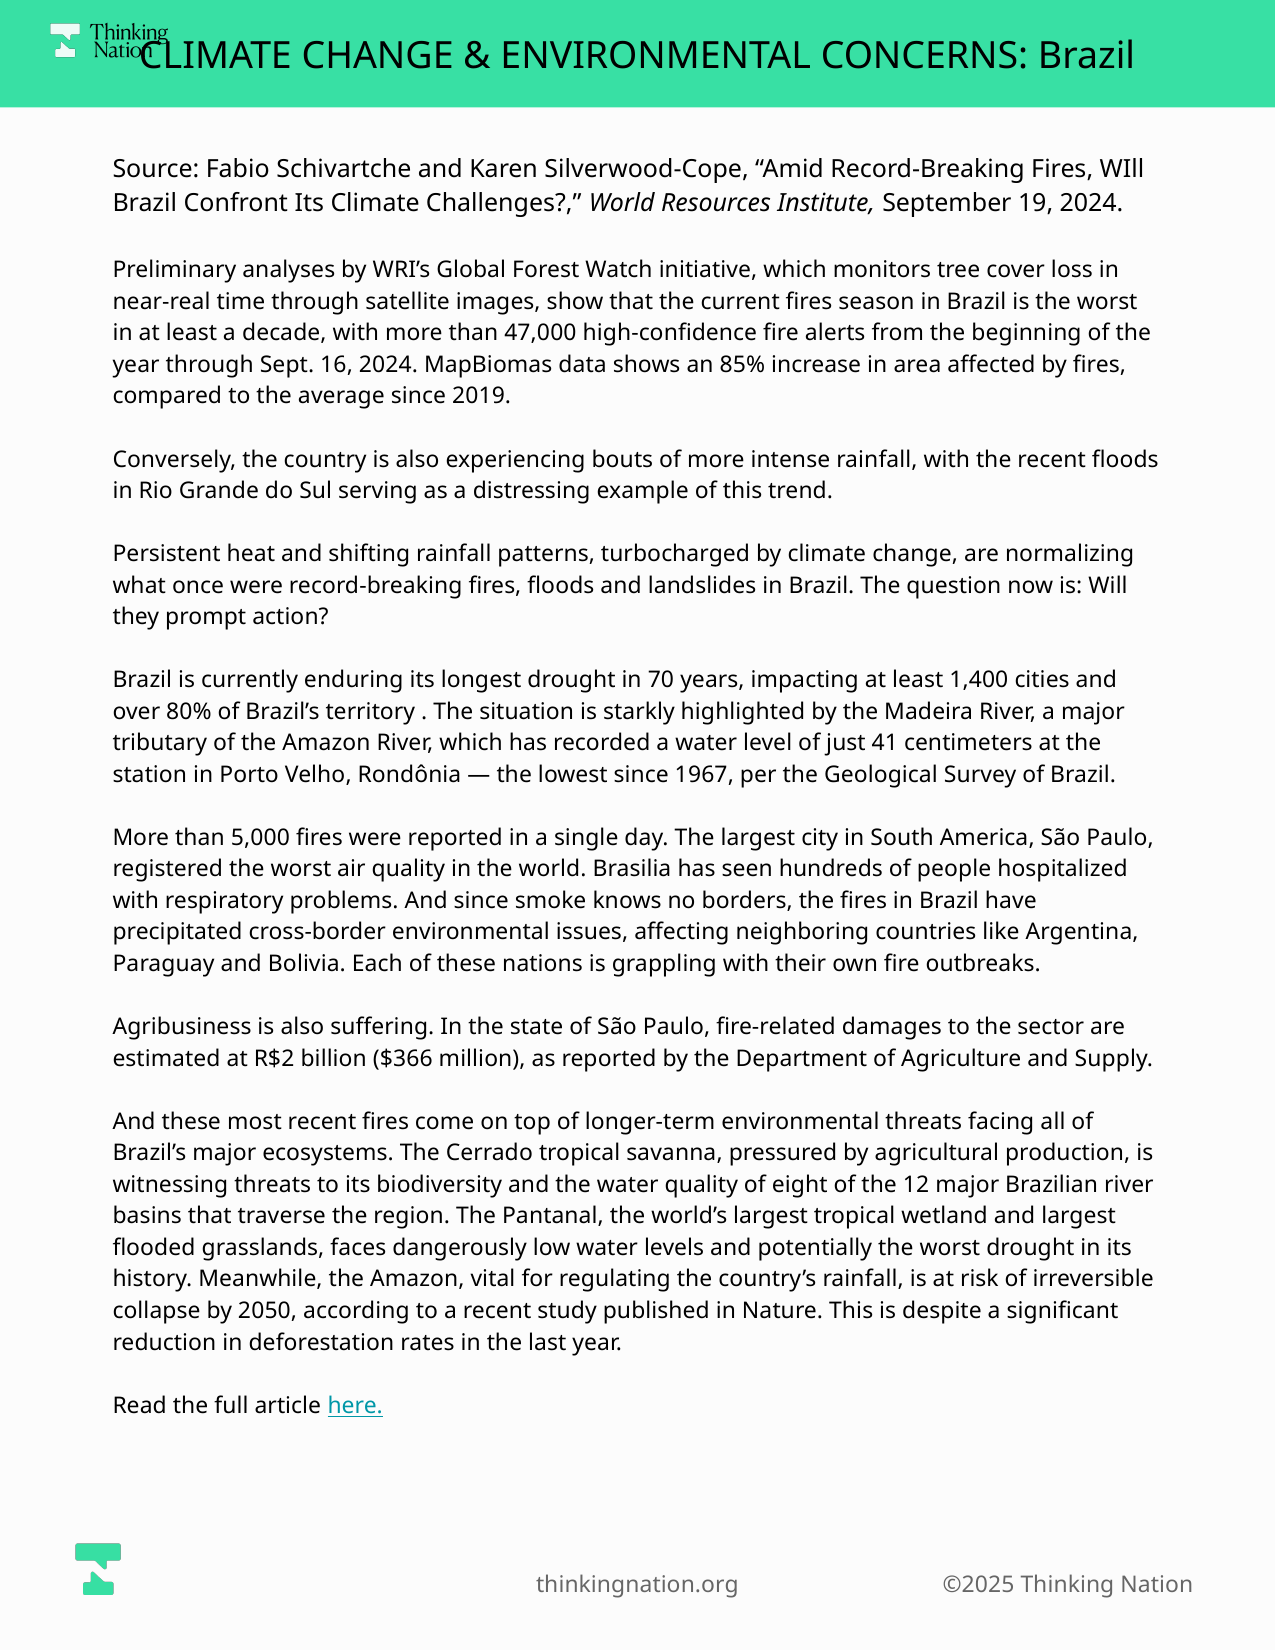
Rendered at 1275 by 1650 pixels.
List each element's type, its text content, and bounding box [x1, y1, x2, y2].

text_box ©2025 Thinking Nation [907, 1553, 1210, 1605]
text_box thinkingnation.org [486, 1553, 789, 1605]
text_box CLIMATE CHANGE & ENVIRONMENTAL CONCERNS: Brazil [0, 0, 1275, 108]
picture [36, 12, 172, 69]
text_box Source: Fabio Schivartche and Karen Silverwood-Cope, “Amid Record-Breaking Fires, WIll Brazil Confront Its Climate Challenges?,” World Resources Institute, September 19, 2024. Preliminary analyses by WRI’s Global Forest Watch initiative, which monitors tree cover loss in near-real time through satellite images, show that the current fires season in Brazil is the worst in at least a decade, with more than 47,000 high-confidence fire alerts from the beginning of the year through Sept. 16, 2024. MapBiomas data shows an 85% increase in area affected by fires, compared to the average since 2019. Conversely, the country is also experiencing bouts of more intense rainfall, with the recent floods in Rio Grande do Sul serving as a distressing example of this trend. Persistent heat and shifting rainfall patterns, turbocharged by climate change, are normalizing what once were record-breaking fires, floods and landslides in Brazil. The question now is: Will they prompt action? Brazil is currently enduring its longest drought in 70 years, impacting at least 1,400 cities and over 80% of Brazil’s territory . The situation is starkly highlighted by the Madeira River, a major tributary of the Amazon River, which has recorded a water level of just 41 centimeters at the station in Porto Velho, Rondônia — the lowest since 1967, per the Geological Survey of Brazil. More than 5,000 fires were reported in a single day. The largest city in South America, São Paulo, registered the worst air quality in the world. Brasilia has seen hundreds of people hospitalized with respiratory problems. And since smoke knows no borders, the fires in Brazil have precipitated cross-border environmental issues, affecting neighboring countries like Argentina, Paraguay and Bolivia. Each of these nations is grappling with their own fire outbreaks. Agribusiness is also suffering. In the state of São Paulo, fire-related damages to the sector are estimated at R$2 billion ($366 million), as reported by the Department of Agriculture and Supply. And these most recent fires come on top of longer-term environmental threats facing all of Brazil’s major ecosystems. The Cerrado tropical savanna, pressured by agricultural production, is witnessing threats to its biodiversity and the water quality of eight of the 12 major Brazilian river basins that traverse the region. The Pantanal, the world’s largest tropical wetland and largest flooded grasslands, faces dangerously low water levels and potentially the worst drought in its history. Meanwhile, the Amazon, vital for regulating the country’s rainfall, is at risk of irreversible collapse by 2050, according to a recent study published in Nature. This is despite a significant reduction in deforestation rates in the last year. Read the full article here. [97, 132, 1178, 1437]
picture [62, 1533, 134, 1605]
